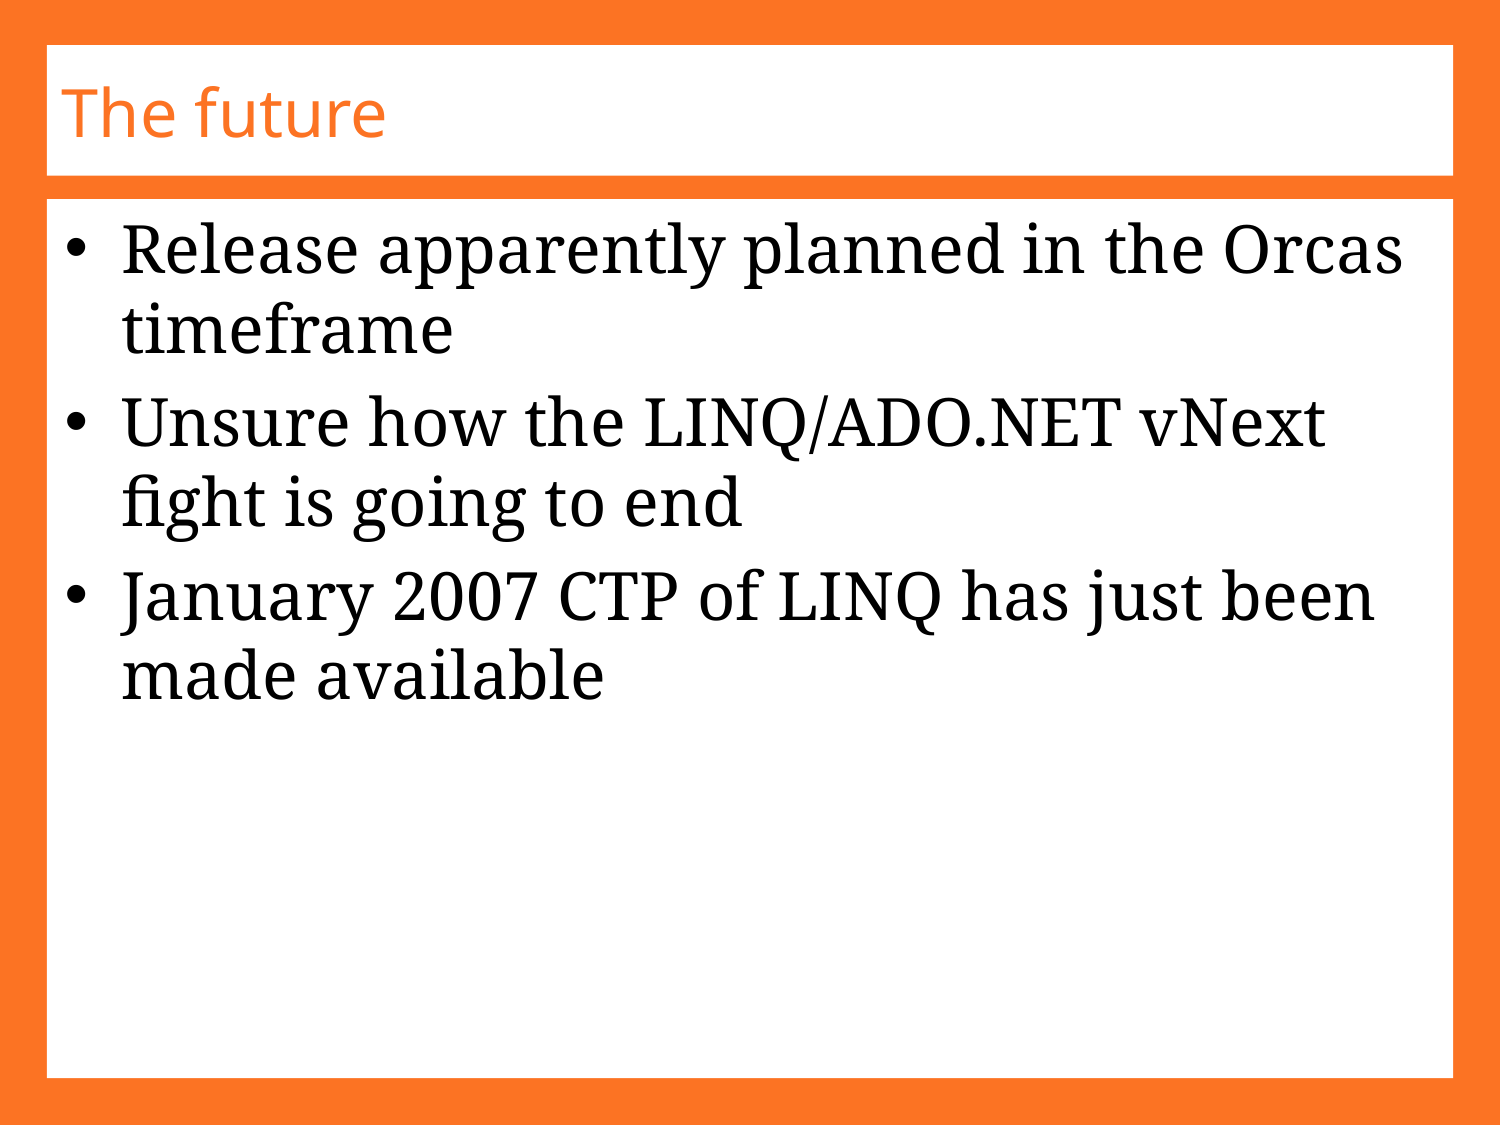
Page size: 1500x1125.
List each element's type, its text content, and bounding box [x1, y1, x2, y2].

title The future [46, 45, 1454, 176]
list Release apparently planned in the Orcas timeframe Unsure how the LINQ/ADO.NET vNext fight is going to end January 2007 CTP of LINQ has just been made available [46, 199, 1454, 1079]
